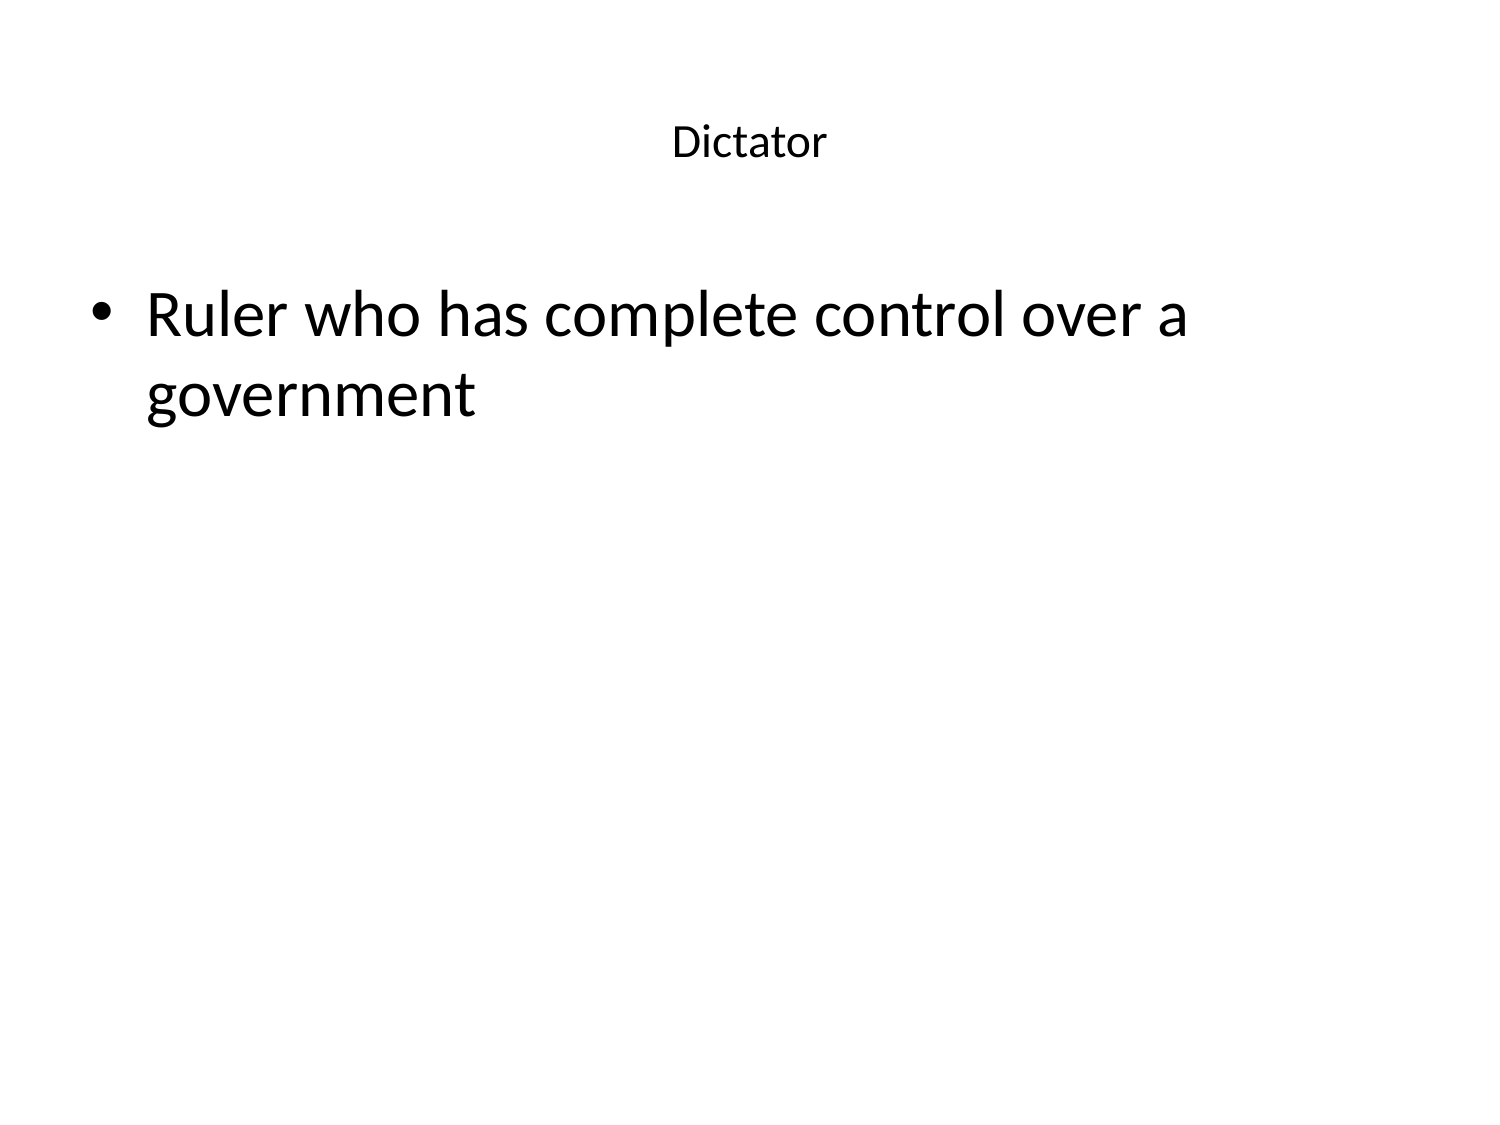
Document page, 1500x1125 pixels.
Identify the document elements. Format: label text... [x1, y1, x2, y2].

title Dictator [75, 45, 1425, 233]
list Ruler who has complete control over a government [75, 262, 1425, 1005]
